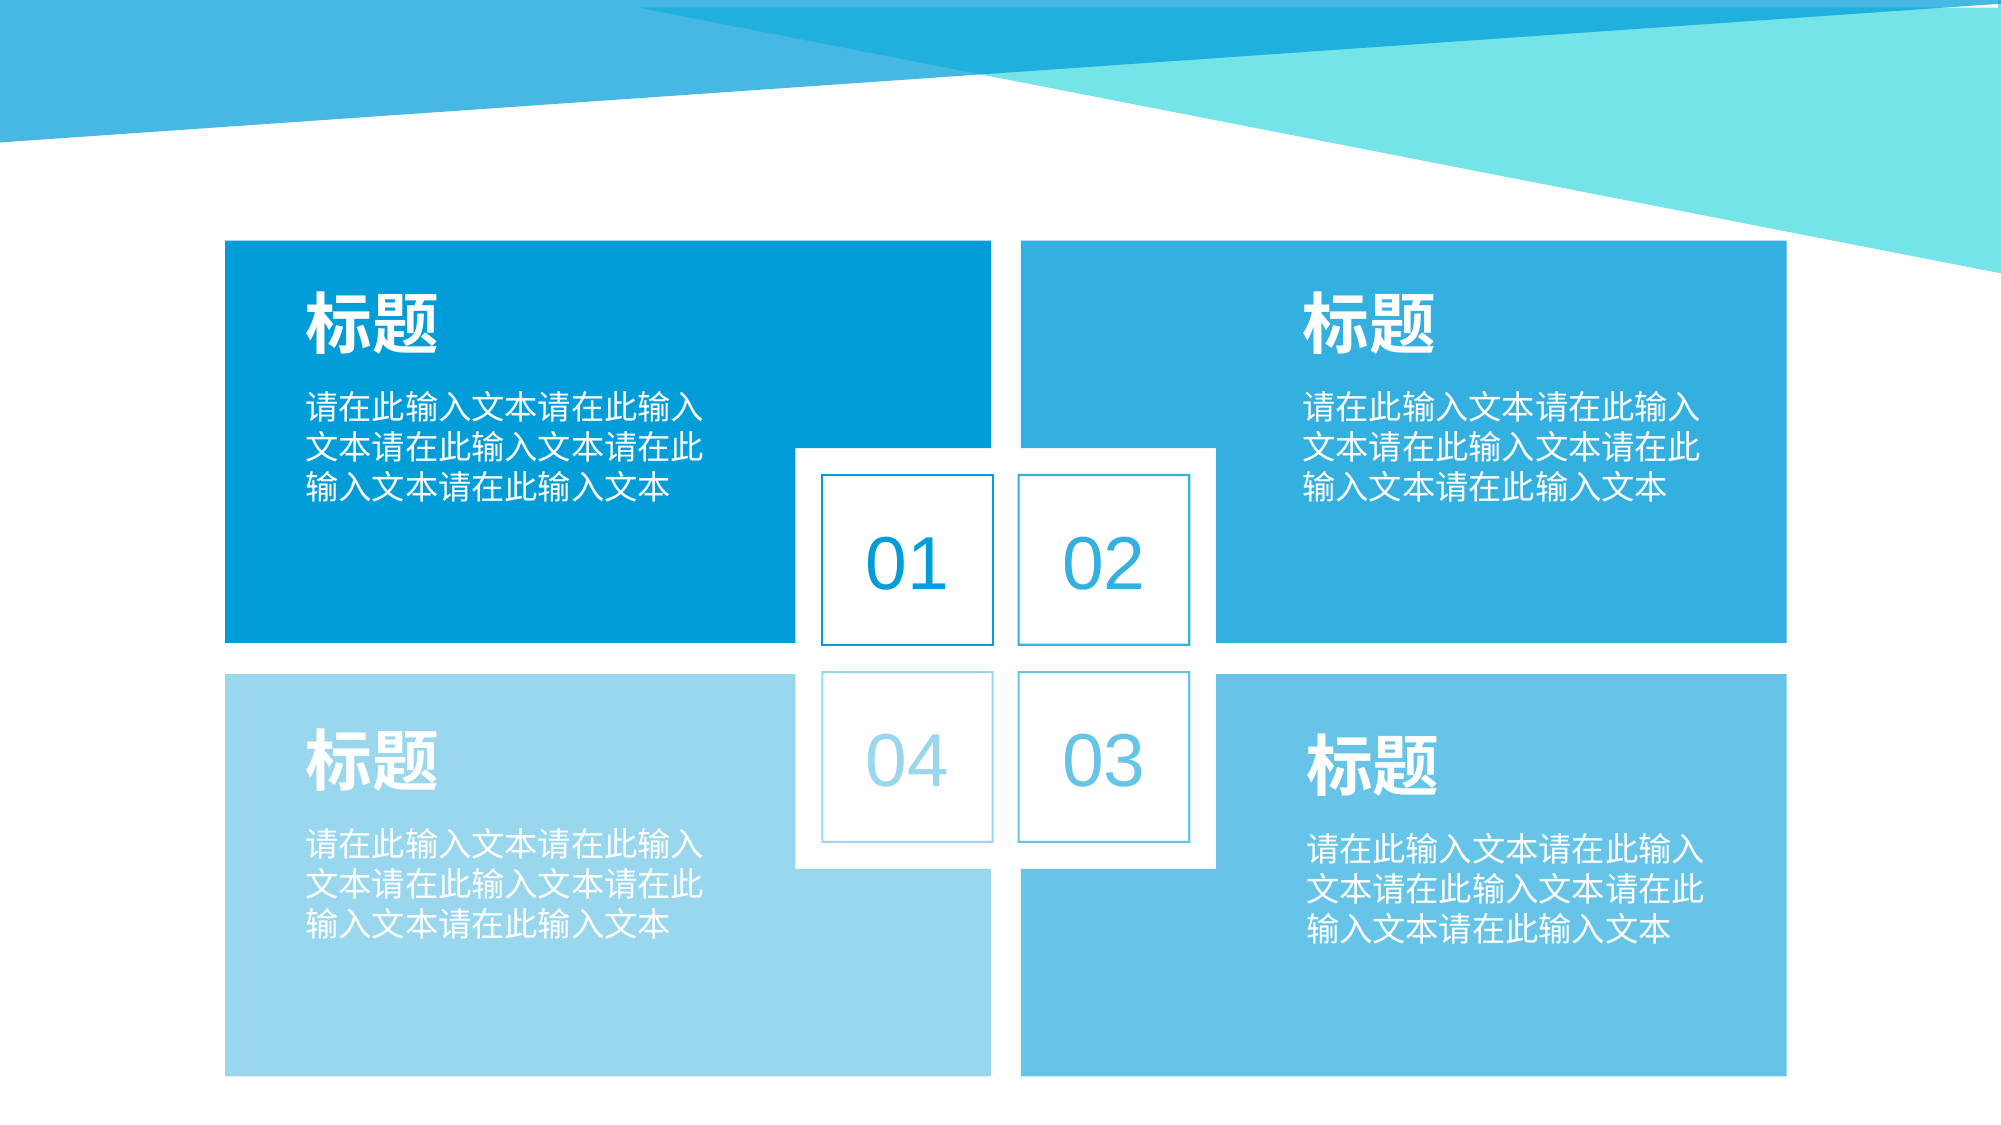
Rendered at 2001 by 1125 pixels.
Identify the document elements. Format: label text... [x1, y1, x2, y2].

text_box [224, 673, 992, 1077]
text_box 请在此输入文本请在此输入文本请在此输入文本请在此输入文本请在此输入文本 [290, 815, 728, 951]
text_box [821, 671, 994, 843]
text_box 01 [839, 506, 976, 612]
text_box [224, 240, 992, 644]
text_box [1020, 240, 1788, 644]
text_box [1020, 673, 1788, 1077]
text_box [821, 474, 994, 646]
text_box 标题 [1287, 274, 1726, 369]
text_box 标题 [290, 274, 728, 369]
text_box 标题 [290, 710, 728, 806]
text_box 02 [1035, 506, 1173, 612]
text_box 请在此输入文本请在此输入文本请在此输入文本请在此输入文本请在此输入文本 [290, 378, 728, 514]
text_box 标题 [1291, 716, 1729, 812]
text_box 03 [1035, 703, 1173, 809]
text_box 04 [839, 703, 976, 809]
text_box [1018, 474, 1190, 646]
text_box 请在此输入文本请在此输入文本请在此输入文本请在此输入文本请在此输入文本 [1287, 378, 1726, 514]
text_box 请在此输入文本请在此输入文本请在此输入文本请在此输入文本请在此输入文本 [1291, 821, 1729, 956]
text_box [1018, 671, 1190, 843]
